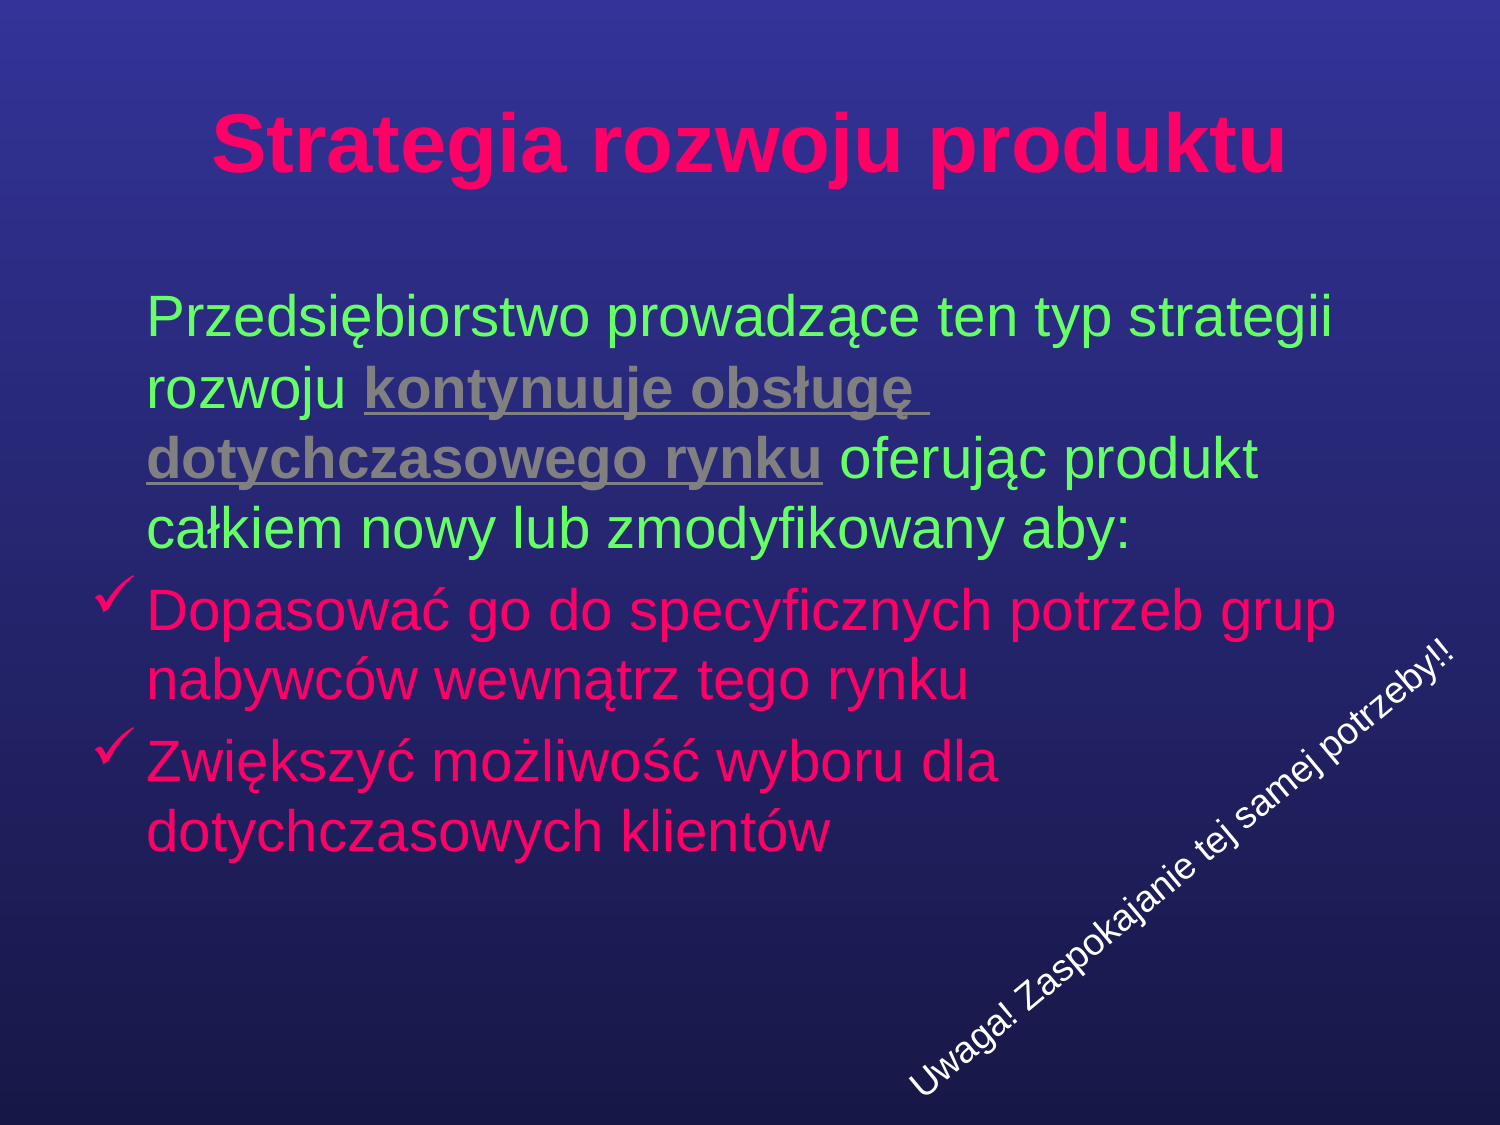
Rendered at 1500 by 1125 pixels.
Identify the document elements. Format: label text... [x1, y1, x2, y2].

text_box Uwaga! Zaspokajanie tej samej potrzeby!! [883, 591, 1500, 1122]
title Strategia rozwoju produktu [74, 44, 1426, 233]
list Przedsiębiorstwo prowadzące ten typ strategii rozwoju kontynuuje obsługę dotychczasowego rynku oferując produkt całkiem nowy lub zmodyfikowany aby: Dopasować go do specyficznych potrzeb grup nabywców wewnątrz tego rynku Zwiększyć możliwość wyboru dla dotychczasowych klientów [74, 262, 1426, 1006]
